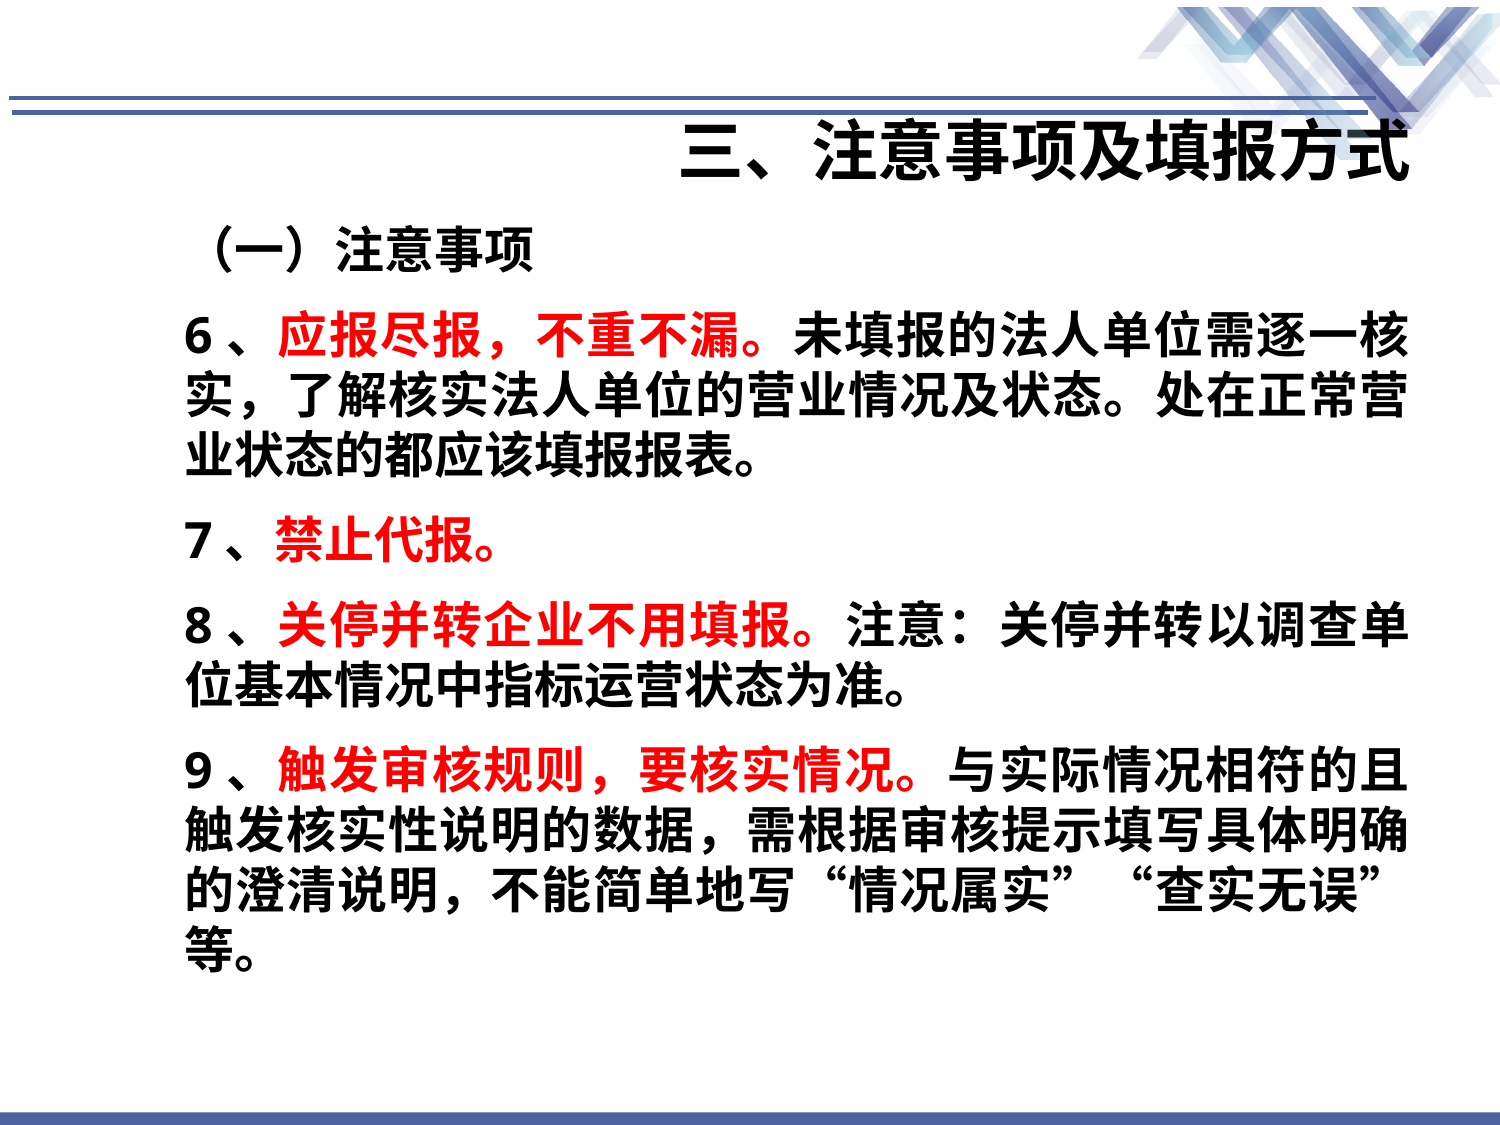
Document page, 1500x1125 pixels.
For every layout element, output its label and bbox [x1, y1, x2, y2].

text_box [0, 7, 1500, 1125]
